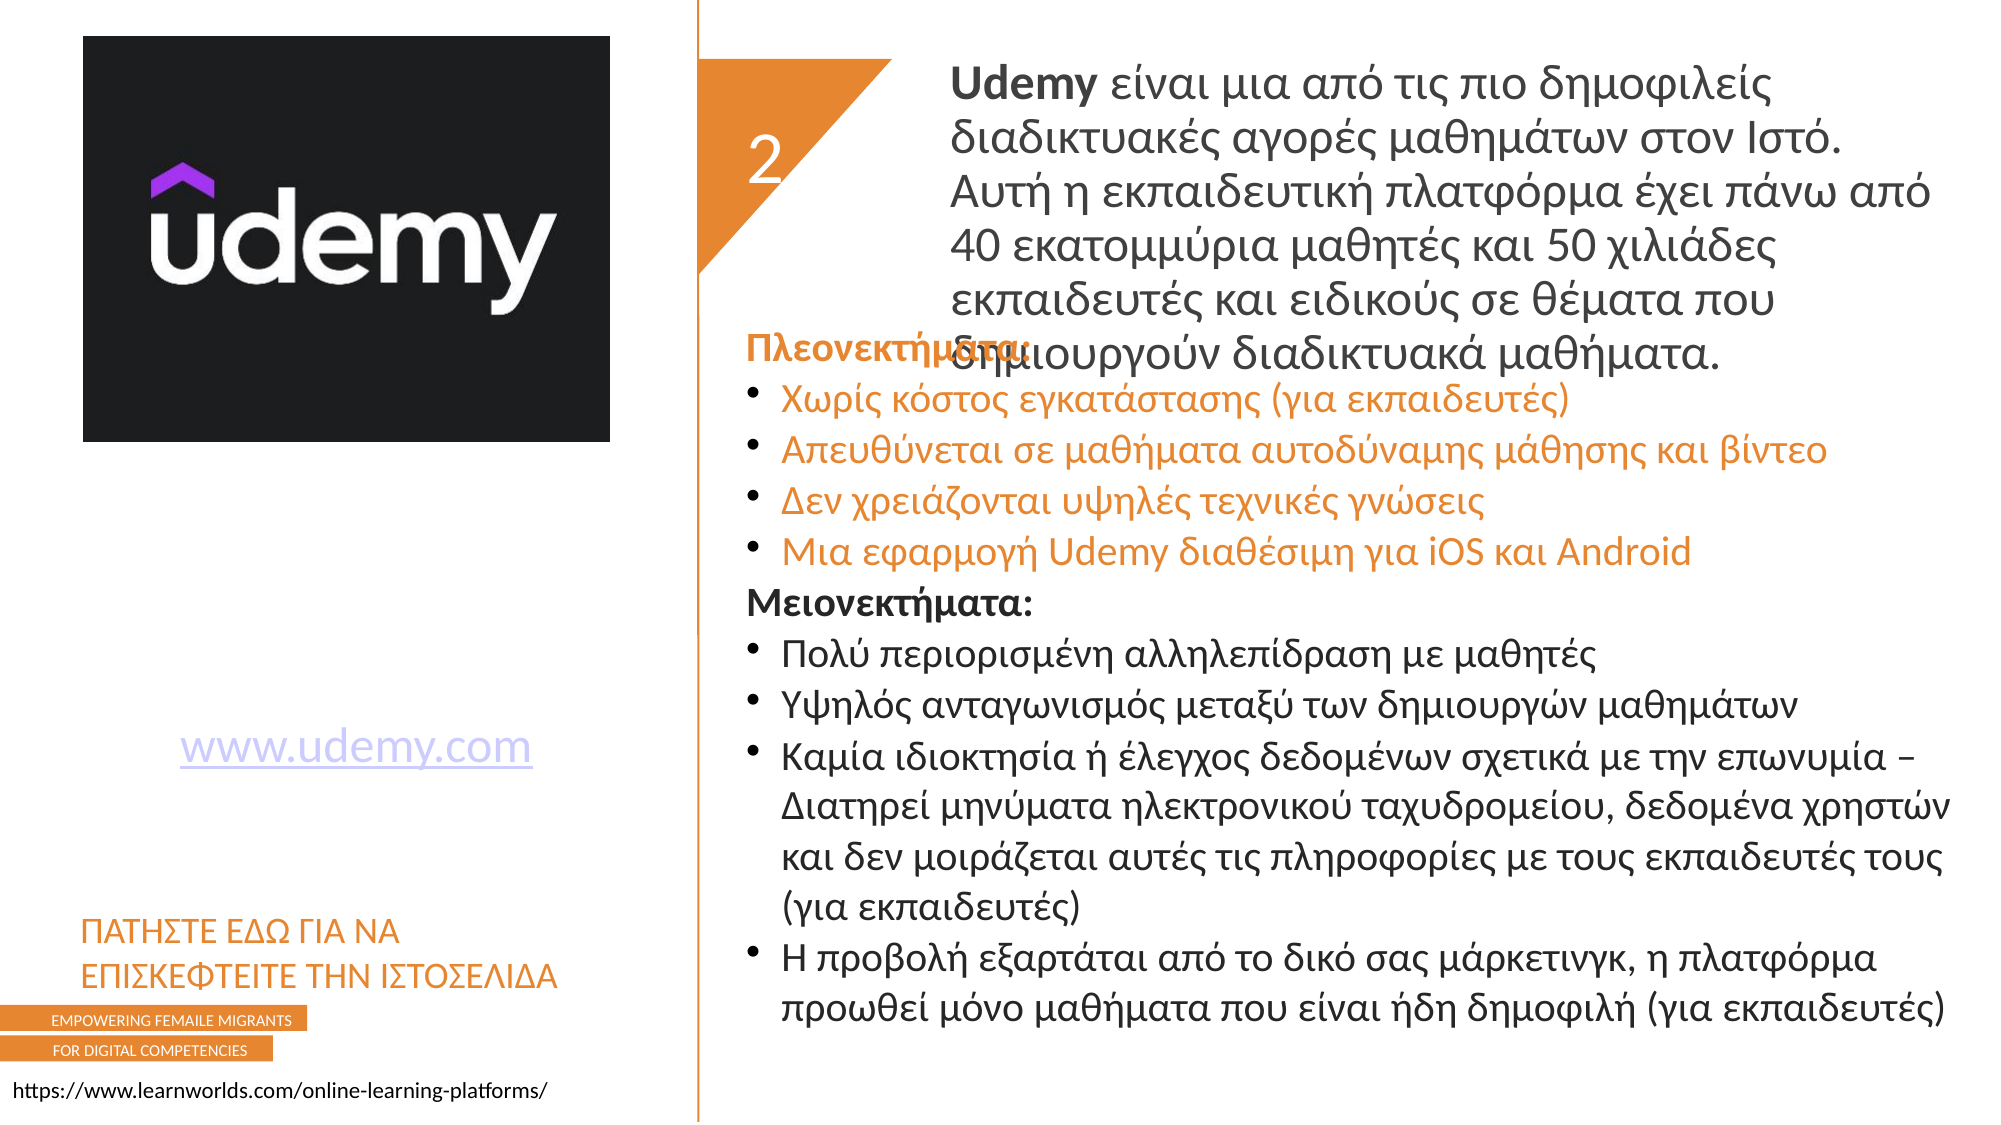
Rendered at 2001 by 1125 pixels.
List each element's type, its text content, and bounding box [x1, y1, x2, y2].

text_box ΠΑΤΗΣΤΕ ΕΔΩ ΓΙΑ ΝΑ ΕΠΙΣΚΕΦΤΕΙΤΕ ΤΗΝ ΙΣΤΟΣΕΛΙΔΑ [65, 898, 628, 1004]
text_box Πλεονεκτήματα: Χωρίς κόστος εγκατάστασης (για εκπαιδευτές) Απευθύνεται σε μαθήματα αυτοδύναμης μάθησης και βίντεο Δεν χρειάζονται υψηλές τεχνικές γνώσεις Μια εφαρμογή Udemy διαθέσιμη για iOS και Android Μειονεκτήματα: Πολύ περιορισμένη αλληλεπίδραση με μαθητές Υψηλός ανταγωνισμός μεταξύ των δημιουργών μαθημάτων Καμία ιδιοκτησία ή έλεγχος δεδομένων σχετικά με την επωνυμία – Διατηρεί μηνύματα ηλεκτρονικού ταχυδρομείου, δεδομένα χρηστών και δεν μοιράζεται αυτές τις πληροφορίες με τους εκπαιδευτές τους (για εκπαιδευτές) Η προβολή εξαρτάται από το δικό σας μάρκετινγκ, η πλατφόρμα προωθεί μόνο μαθήματα που είναι ήδη δημοφιλή (για εκπαιδευτές) [731, 312, 1998, 1037]
text_box https://www.learnworlds.com/online-learning-platforms/ [0, 1068, 577, 1111]
picture [83, 36, 610, 442]
text_box [84, 96, 651, 660]
text_box Udemy είναι μια από τις πιο δημοφιλείς διαδικτυακές αγορές μαθημάτων στον Ιστό. Αυτή η εκπαιδευτική πλατφόρμα έχει πάνω από 40 εκατομμύρια μαθητές και 50 χιλιάδες εκπαιδευτές και ειδικούς σε θέματα που δημιουργούν διαδικτυακά μαθήματα. [935, 49, 1966, 312]
text_box 2 [731, 111, 879, 253]
text_box www.udemy.com [26, 711, 687, 880]
